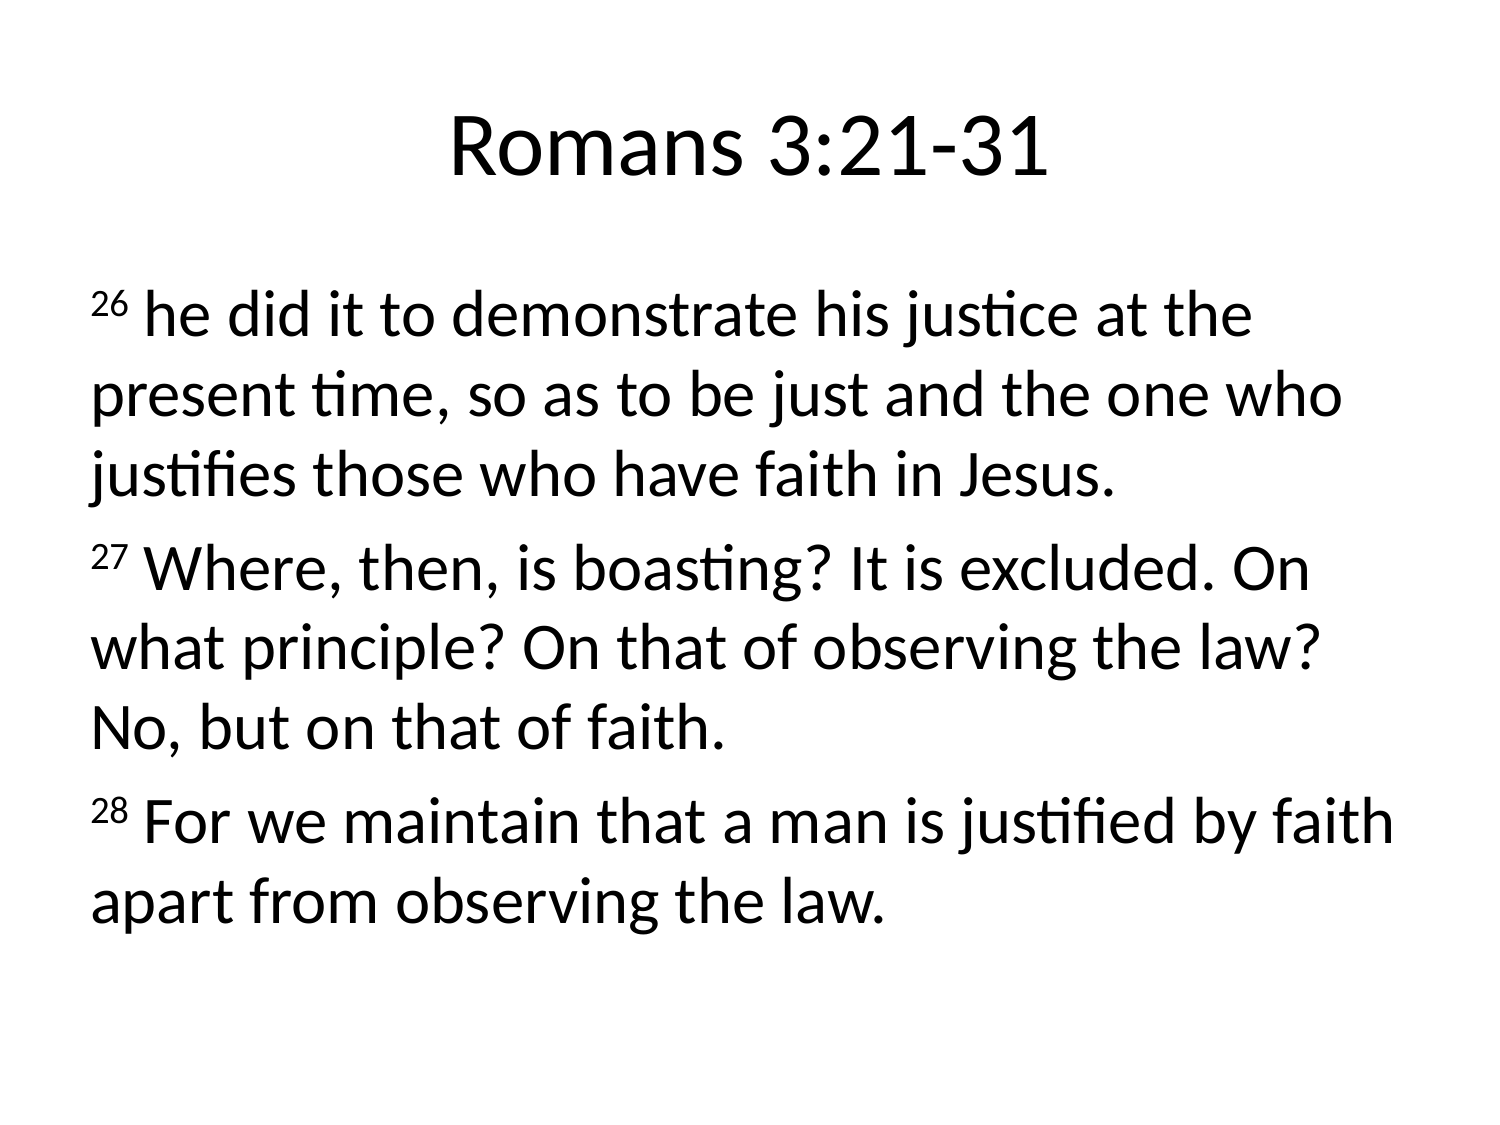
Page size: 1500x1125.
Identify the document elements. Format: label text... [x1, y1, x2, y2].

list 26 he did it to demonstrate his justice at the present time, so as to be just and the one who justifies those who have faith in Jesus. 27 Where, then, is boasting? It is excluded. On what principle? On that of observing the law? No, but on that of faith. 28 For we maintain that a man is justified by faith apart from observing the law. [75, 262, 1425, 1005]
title Romans 3:21-31 [75, 45, 1425, 233]
